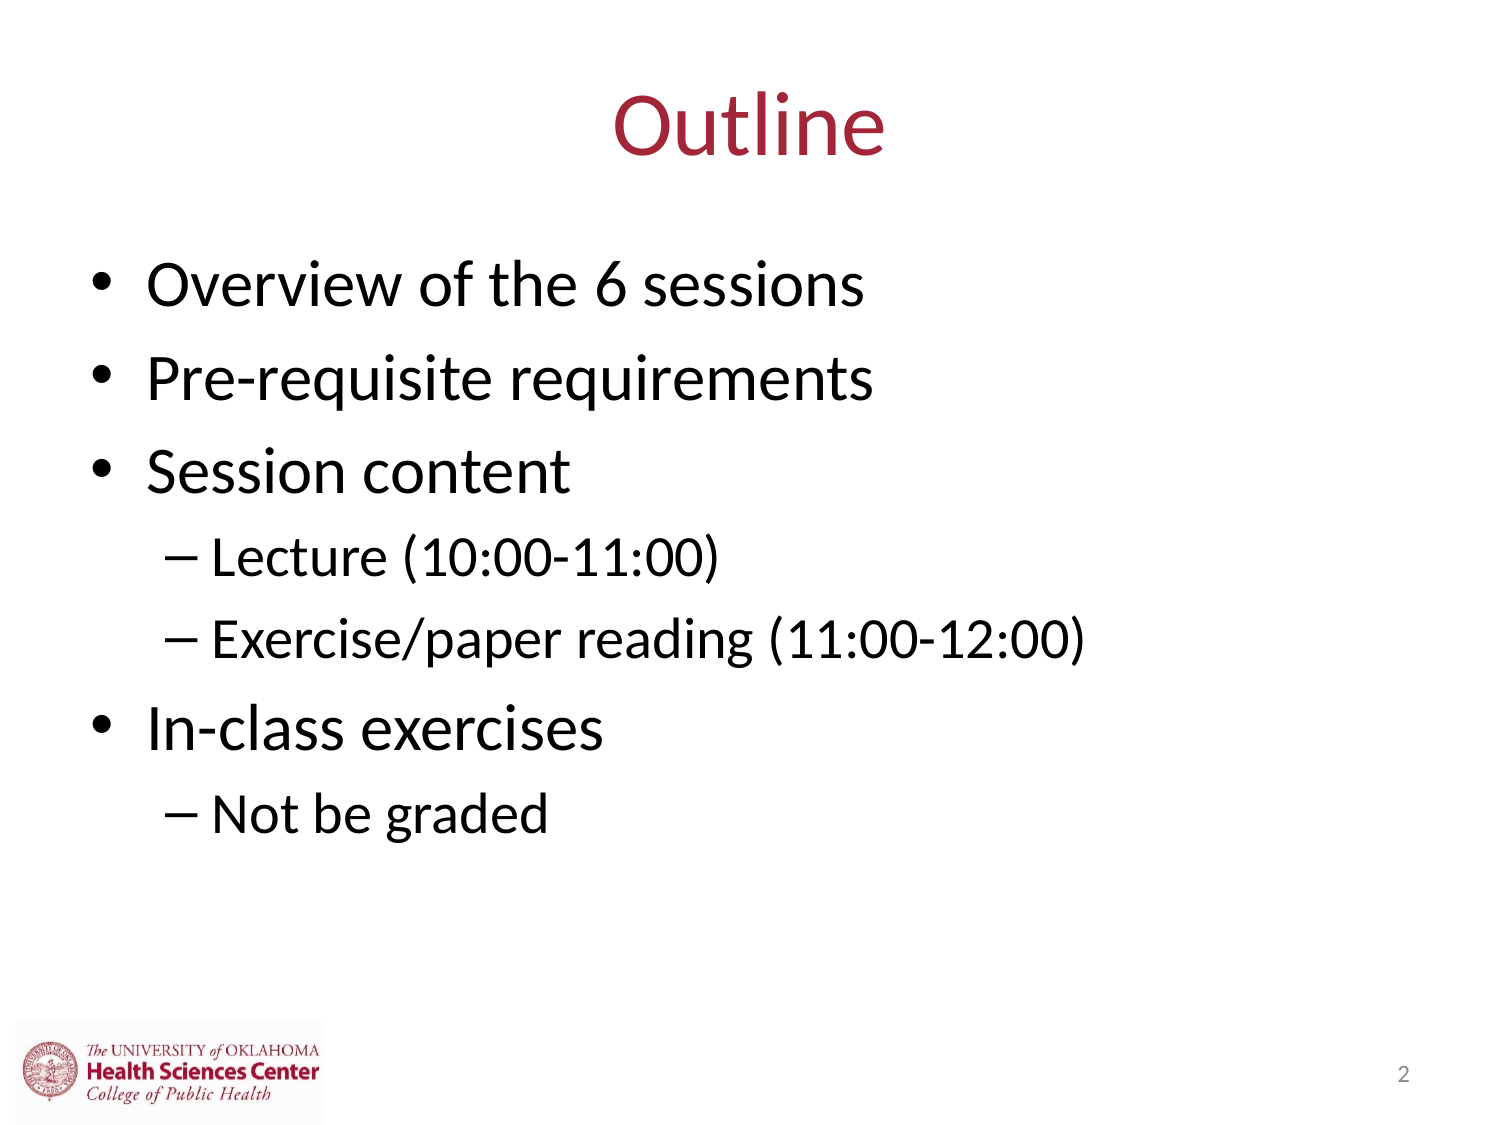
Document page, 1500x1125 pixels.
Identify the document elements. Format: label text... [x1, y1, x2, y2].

list Overview of the 6 sessions Pre-requisite requirements Session content Lecture (10:00-11:00) Exercise/paper reading (11:00-12:00) In-class exercises Not be graded [75, 232, 1425, 975]
picture [15, 1022, 325, 1125]
title Outline [75, 24, 1425, 213]
slide_number 2 [1074, 1042, 1425, 1103]
